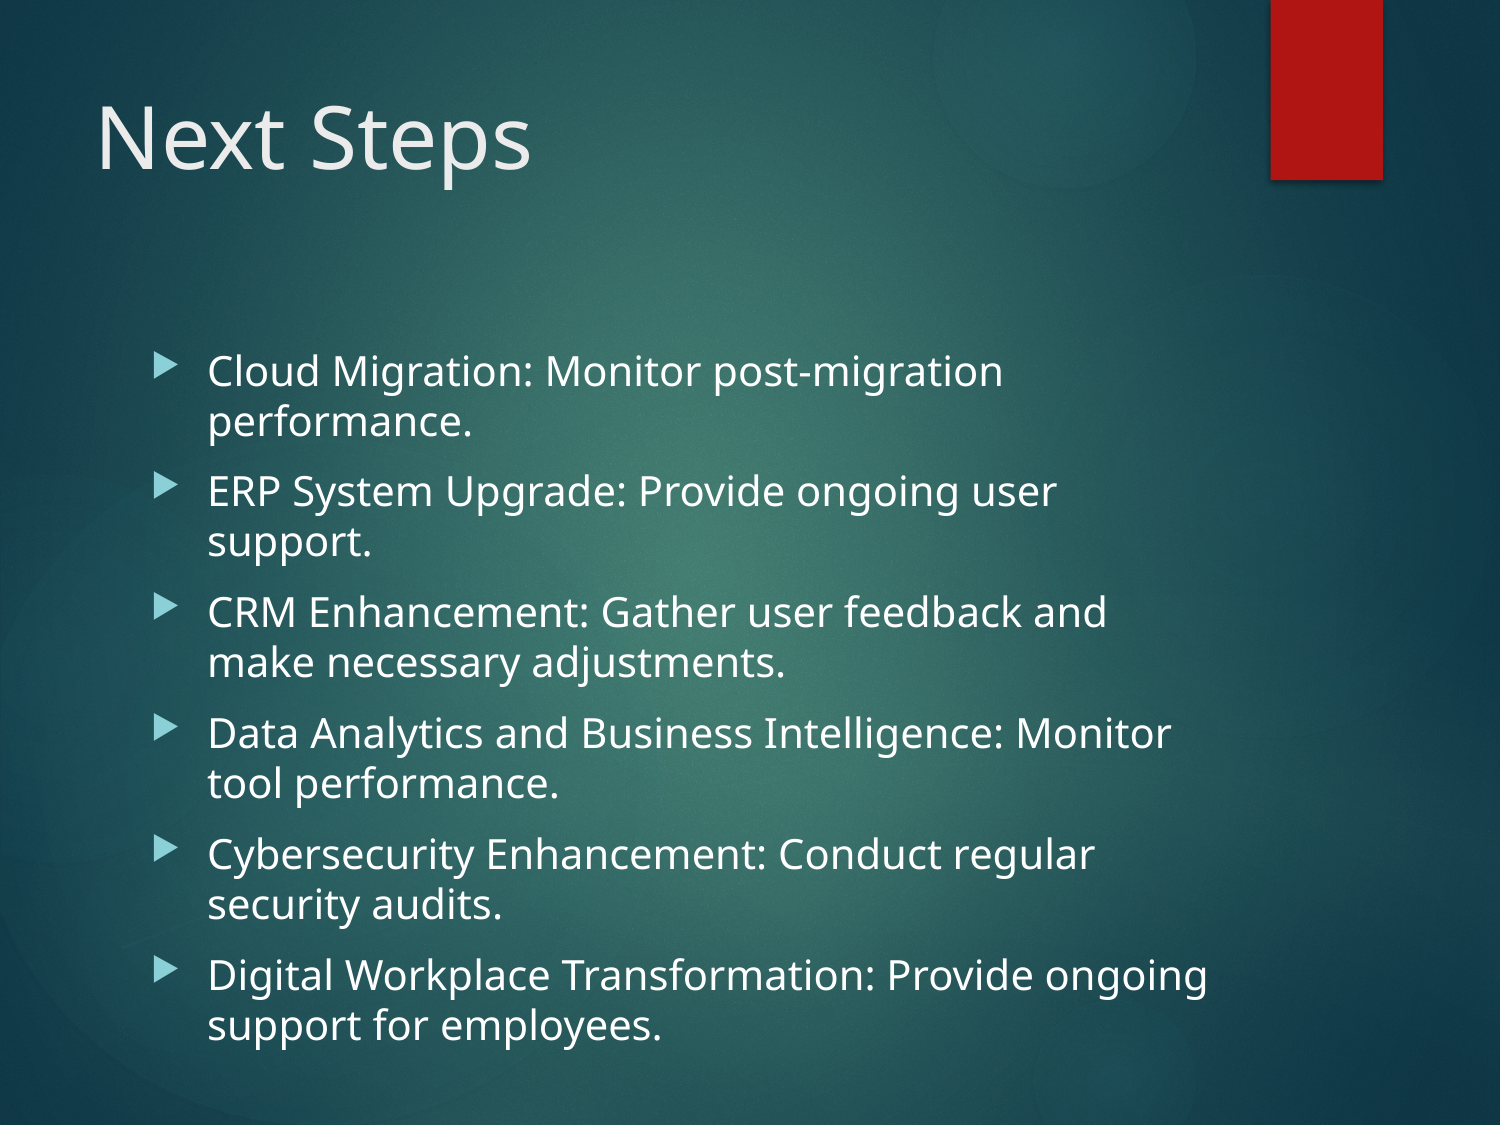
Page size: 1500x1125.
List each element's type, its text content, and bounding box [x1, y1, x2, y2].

title Next Steps [79, 74, 1237, 304]
list Cloud Migration: Monitor post-migration performance. ERP System Upgrade: Provide ongoing user support. CRM Enhancement: Gather user feedback and make necessary adjustments. Data Analytics and Business Intelligence: Monitor tool performance. Cybersecurity Enhancement: Conduct regular security audits. Digital Workplace Transformation: Provide ongoing support for employees. [135, 336, 1237, 1025]
